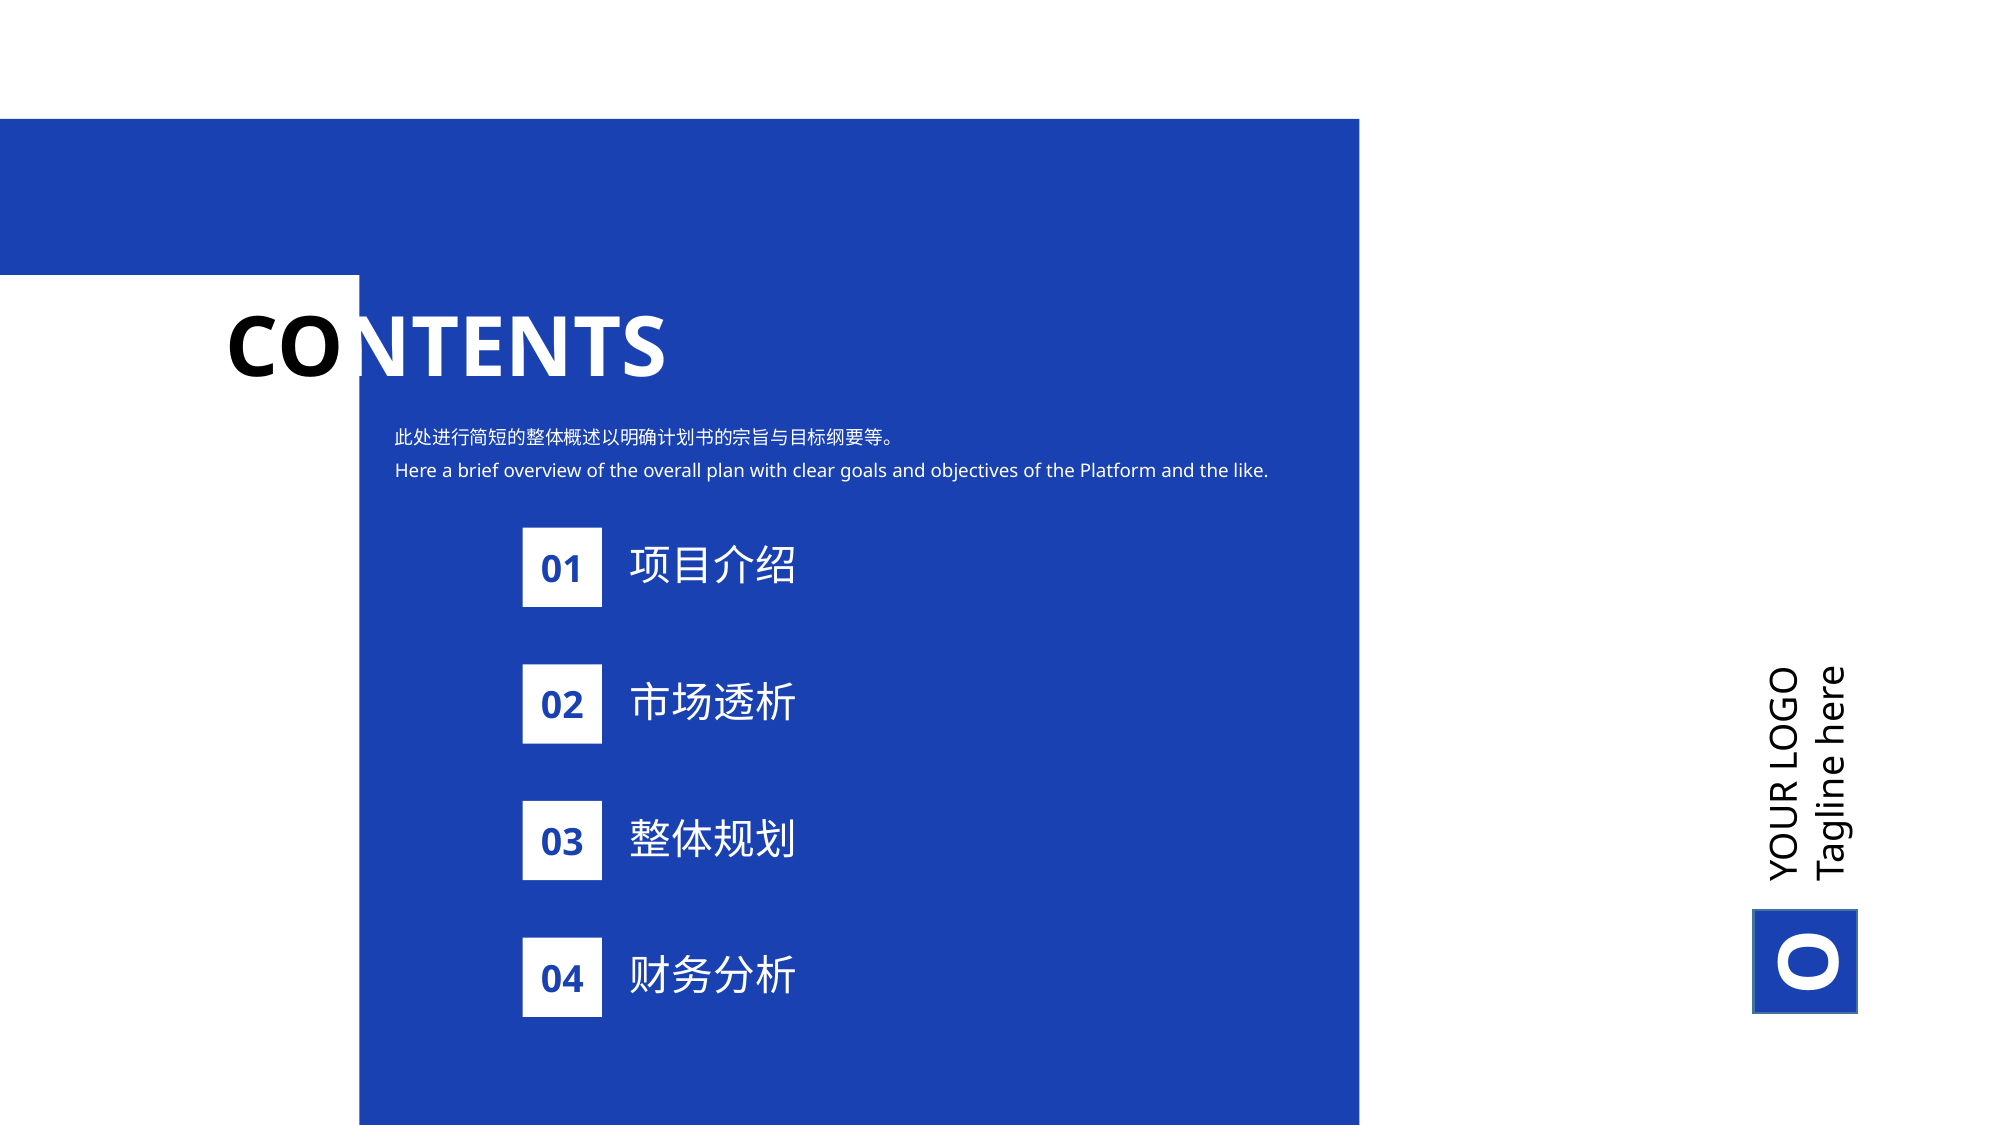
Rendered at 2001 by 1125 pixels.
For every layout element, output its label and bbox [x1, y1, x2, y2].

text_box [0, 118, 1860, 1125]
